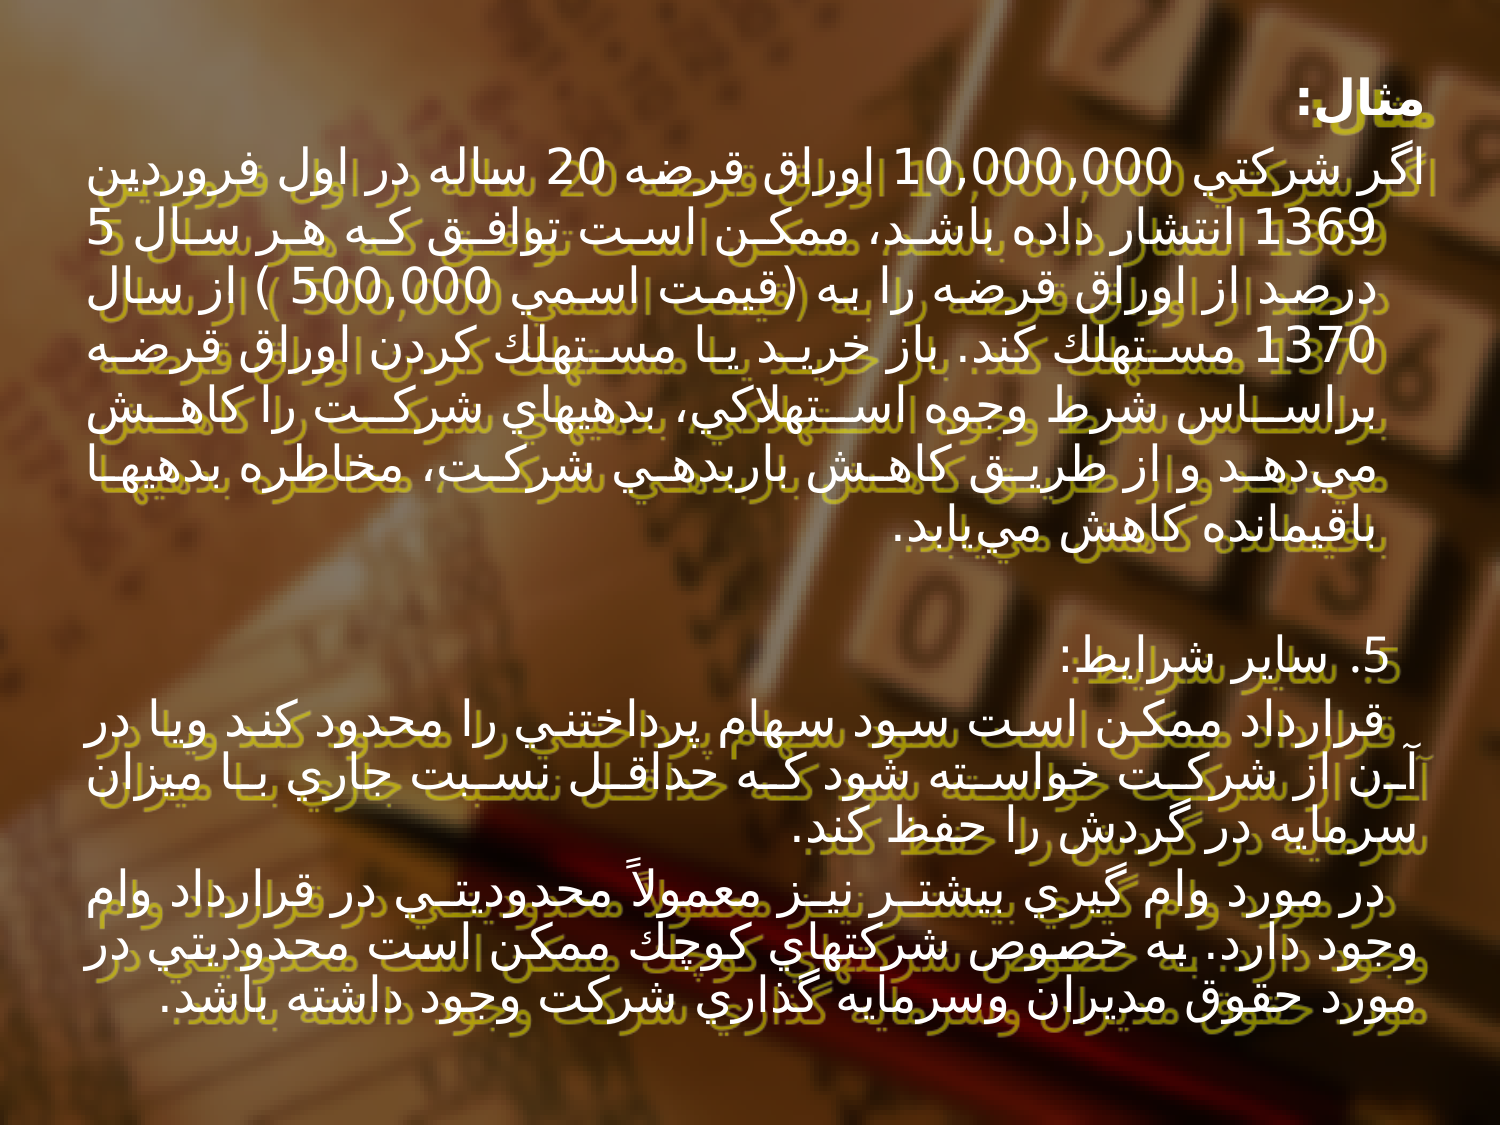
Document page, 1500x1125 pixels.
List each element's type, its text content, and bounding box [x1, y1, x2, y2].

list مثال: اگر شركتي 10,000,000 اوراق قرضه 20 ساله در اول فروردين 1369 انتشار داده باشد، ممكن است توافق كه هر سال 5 درصد از اوراق قرضه را به (قيمت اسمي 500,000 ) از سال 1370 مستهلك كند. باز خريد يا مستهلك كردن اوراق قرضه براساس شرط وجوه استهلاكي، بدهيهاي شركت را كاهش مي‌دهد و از طريق كاهش باربدهي شركت، مخاطره بدهيها باقيمانده كاهش مي‌يابد. ساير شرايط: قرارداد ممكن است سود سهام پرداختني را محدود كند ويا در آن از شركت خواسته شود كه حداقل نسبت جاري با ميزان سرمايه در گردش را حفظ كند. در مورد وام گيري بيشتر نيز معمولاً محدوديتي در قرارداد وام وجود دارد. به خصوص شركتهاي كوچك ممكن است محدوديتي در مورد حقوق مديران وسرمايه گذاري شركت وجود داشته باشد. [70, 58, 1442, 1043]
picture [0, 0, 1500, 1125]
